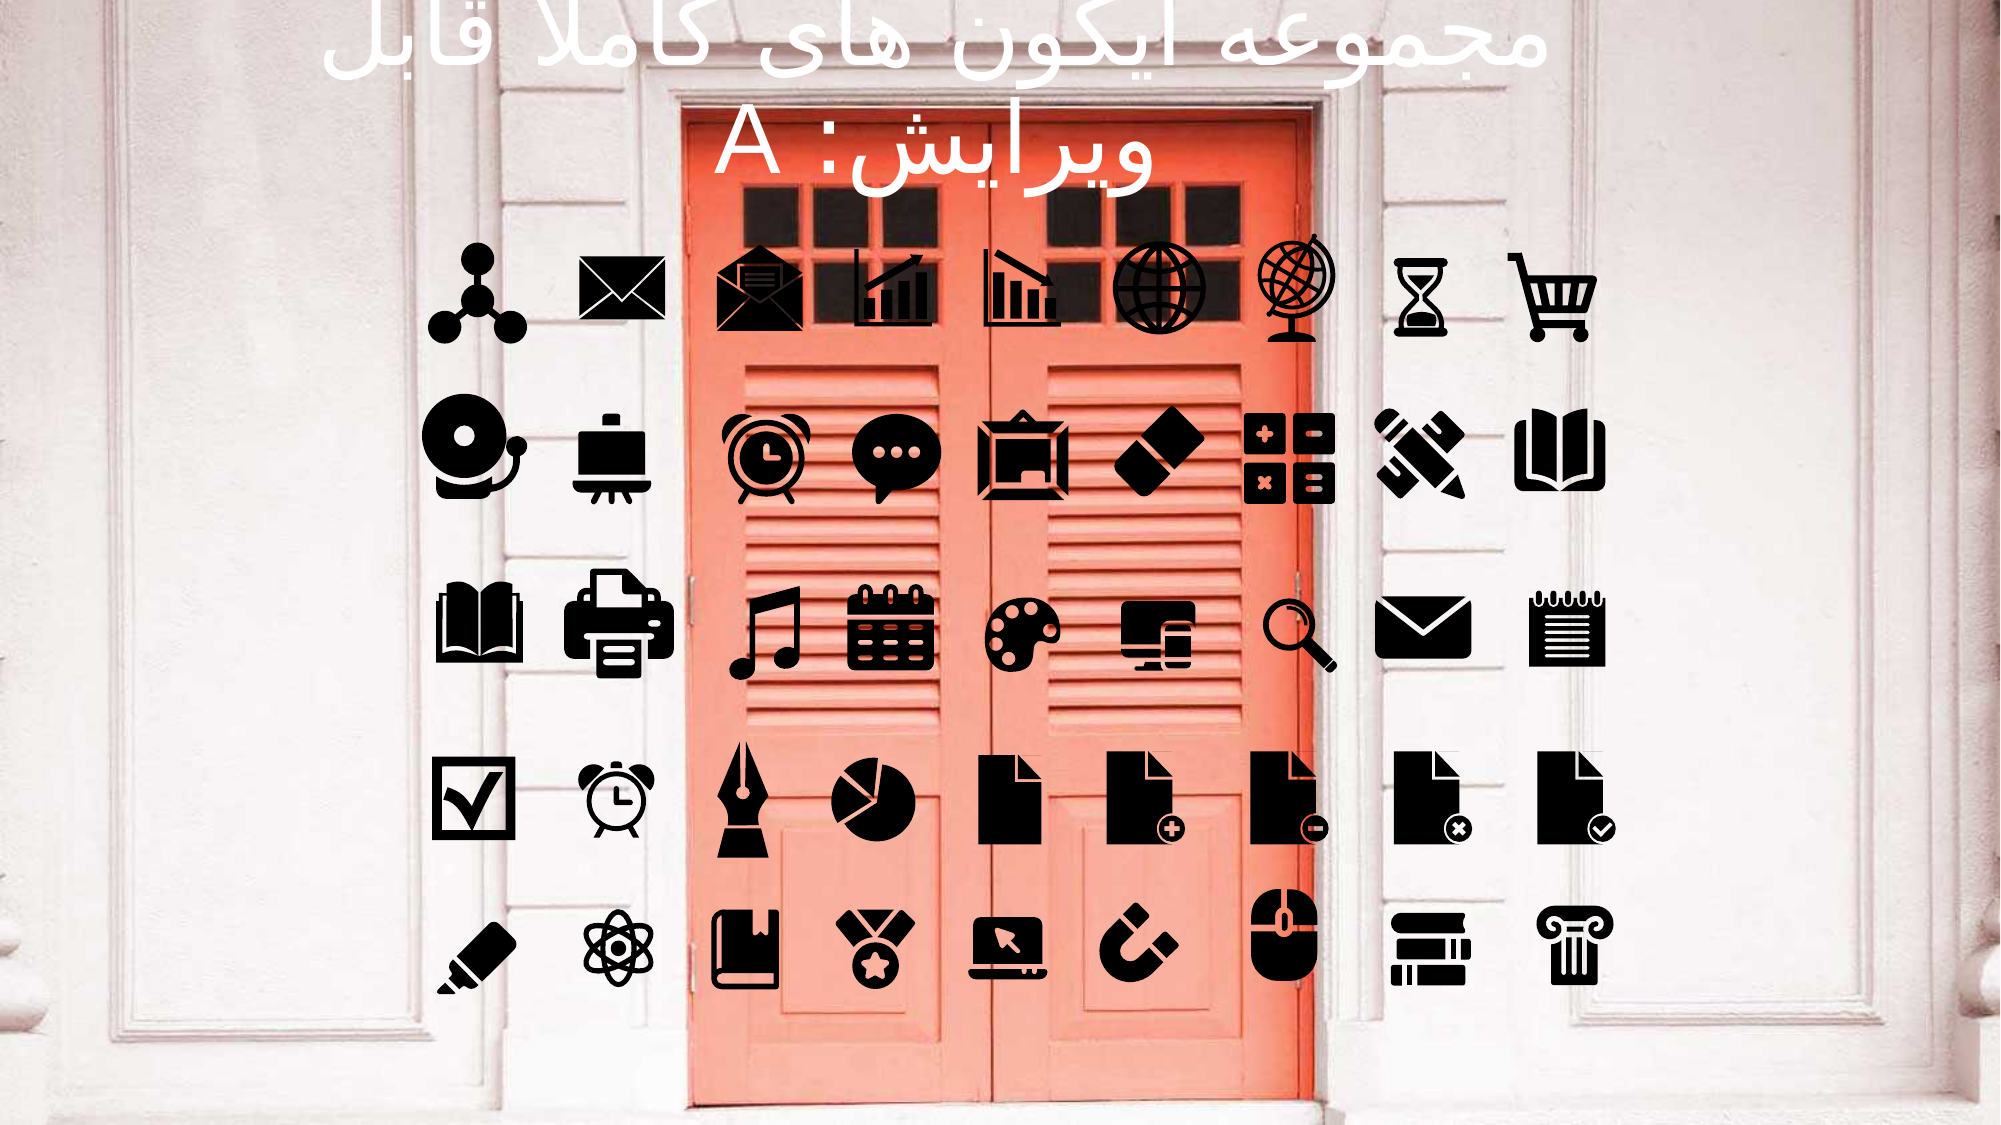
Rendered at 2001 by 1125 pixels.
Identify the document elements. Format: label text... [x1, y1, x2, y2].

text_box [1507, 252, 1597, 343]
text_box [610, 761, 623, 769]
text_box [435, 921, 518, 995]
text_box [847, 584, 934, 671]
text_box [1393, 751, 1473, 845]
text_box [844, 764, 916, 842]
text_box [1257, 233, 1336, 342]
text_box [578, 764, 655, 838]
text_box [713, 413, 819, 505]
text_box [1529, 590, 1606, 667]
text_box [572, 413, 652, 505]
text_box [1097, 902, 1180, 983]
text_box [1393, 258, 1448, 337]
text_box [831, 775, 872, 823]
text_box [1112, 241, 1206, 335]
text_box [1017, 754, 1042, 780]
text_box [843, 757, 878, 799]
text_box [854, 249, 932, 327]
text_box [564, 568, 674, 679]
picture [0, 0, 2001, 1125]
text_box [1262, 598, 1338, 673]
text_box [968, 917, 1048, 980]
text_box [977, 409, 1069, 501]
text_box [1121, 601, 1196, 671]
text_box [436, 581, 523, 663]
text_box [1535, 905, 1615, 986]
text_box [984, 597, 1061, 672]
text_box [729, 586, 800, 680]
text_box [1373, 408, 1466, 500]
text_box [1390, 912, 1471, 986]
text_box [1375, 596, 1472, 659]
text_box [432, 756, 516, 841]
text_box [1250, 888, 1318, 981]
text_box [1250, 751, 1329, 845]
text_box [711, 909, 779, 990]
text_box [1537, 751, 1616, 845]
text_box [717, 741, 769, 826]
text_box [1113, 405, 1205, 497]
text_box [1106, 751, 1186, 845]
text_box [1243, 413, 1335, 504]
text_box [1514, 408, 1606, 492]
text_box [717, 828, 769, 858]
text_box مجموعه آیکون های کاملاً قابل ویرایش: A [171, 42, 1704, 132]
text_box [852, 413, 942, 505]
text_box [716, 244, 803, 331]
text_box [428, 242, 528, 344]
text_box [579, 256, 666, 320]
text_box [835, 909, 916, 989]
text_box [421, 393, 528, 499]
text_box [978, 755, 1042, 845]
text_box [983, 249, 1061, 327]
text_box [581, 909, 659, 988]
